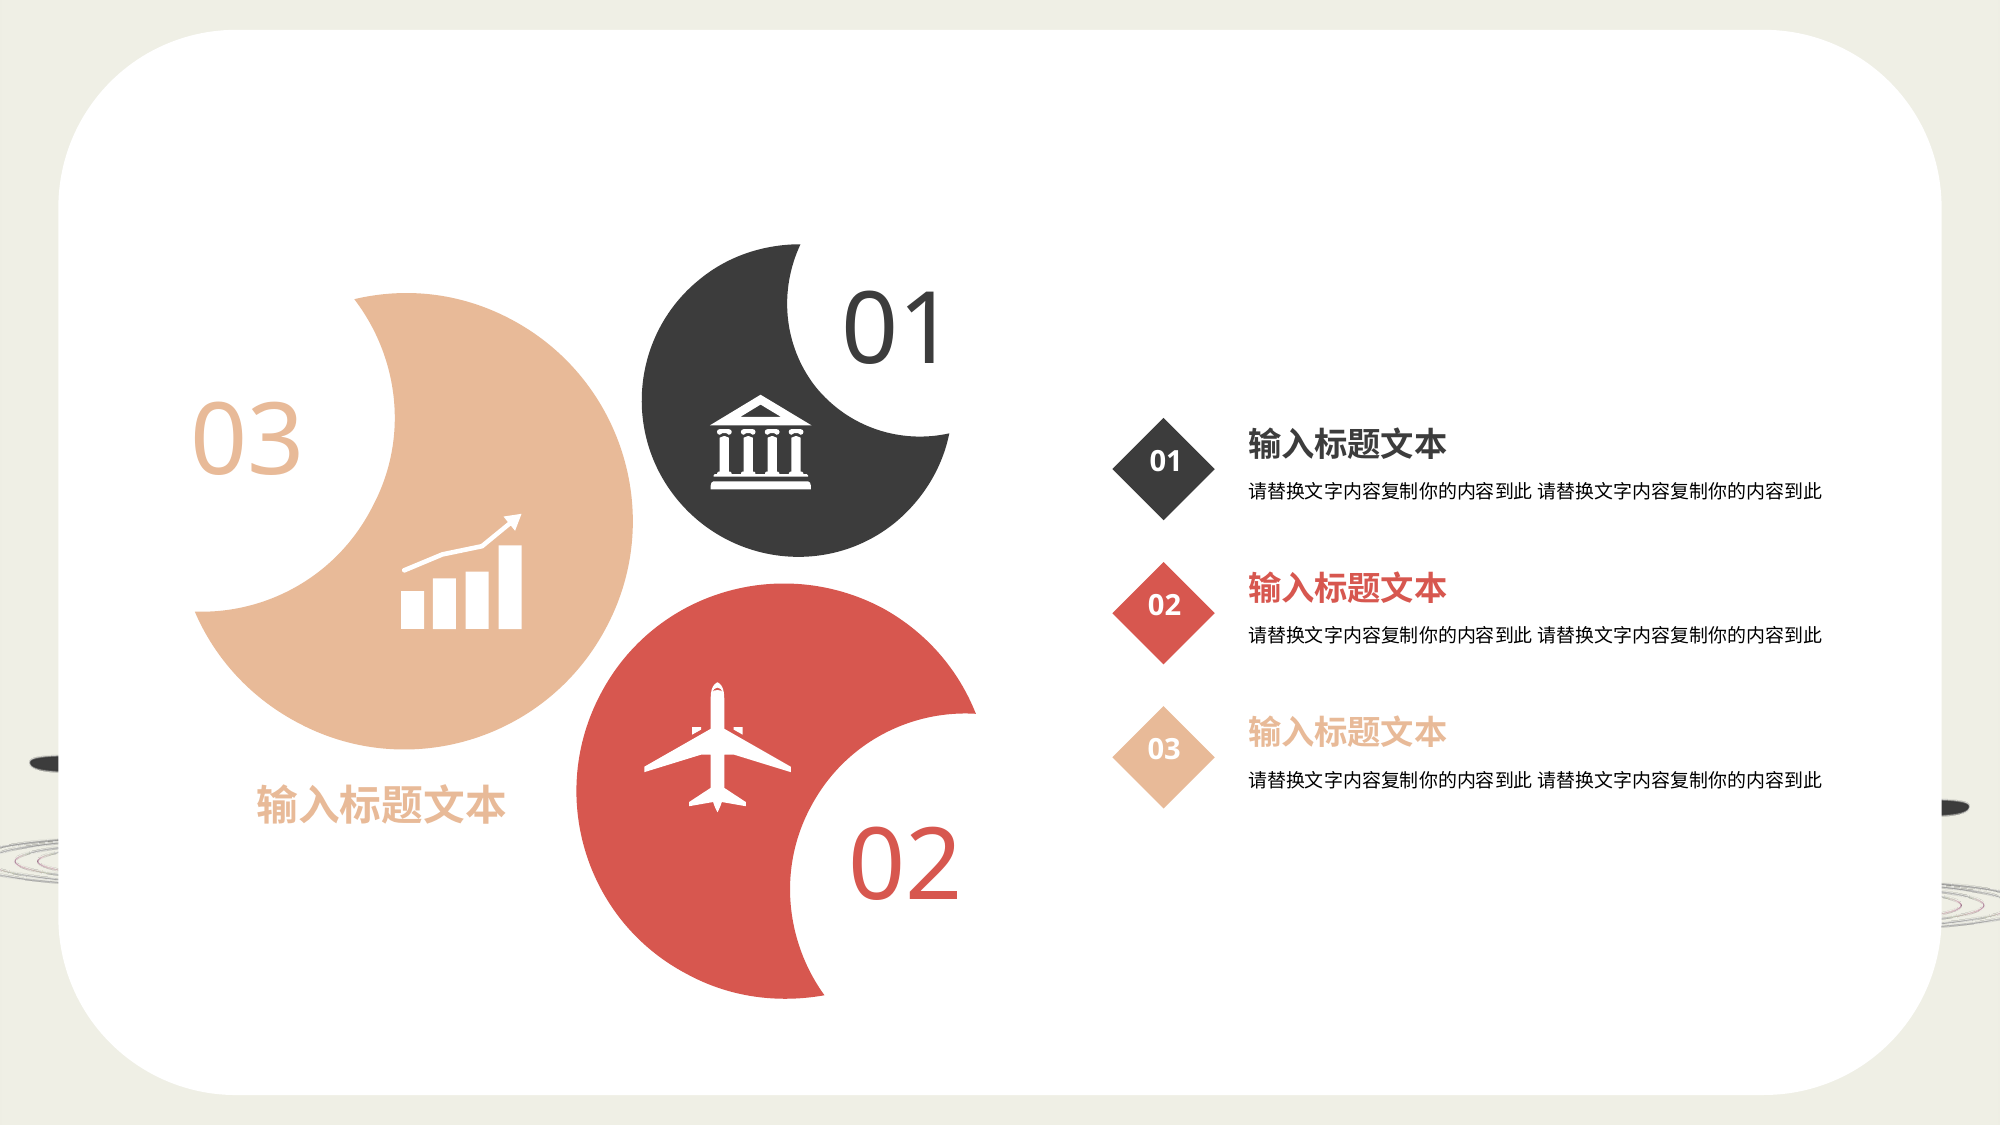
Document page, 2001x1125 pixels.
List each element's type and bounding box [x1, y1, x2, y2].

text_box [1112, 417, 1840, 521]
text_box [1112, 561, 1840, 665]
text_box [1112, 706, 1840, 809]
text_box [622, 244, 950, 554]
text_box [190, 287, 622, 782]
picture [0, 0, 2000, 1125]
text_box [255, 554, 976, 1004]
